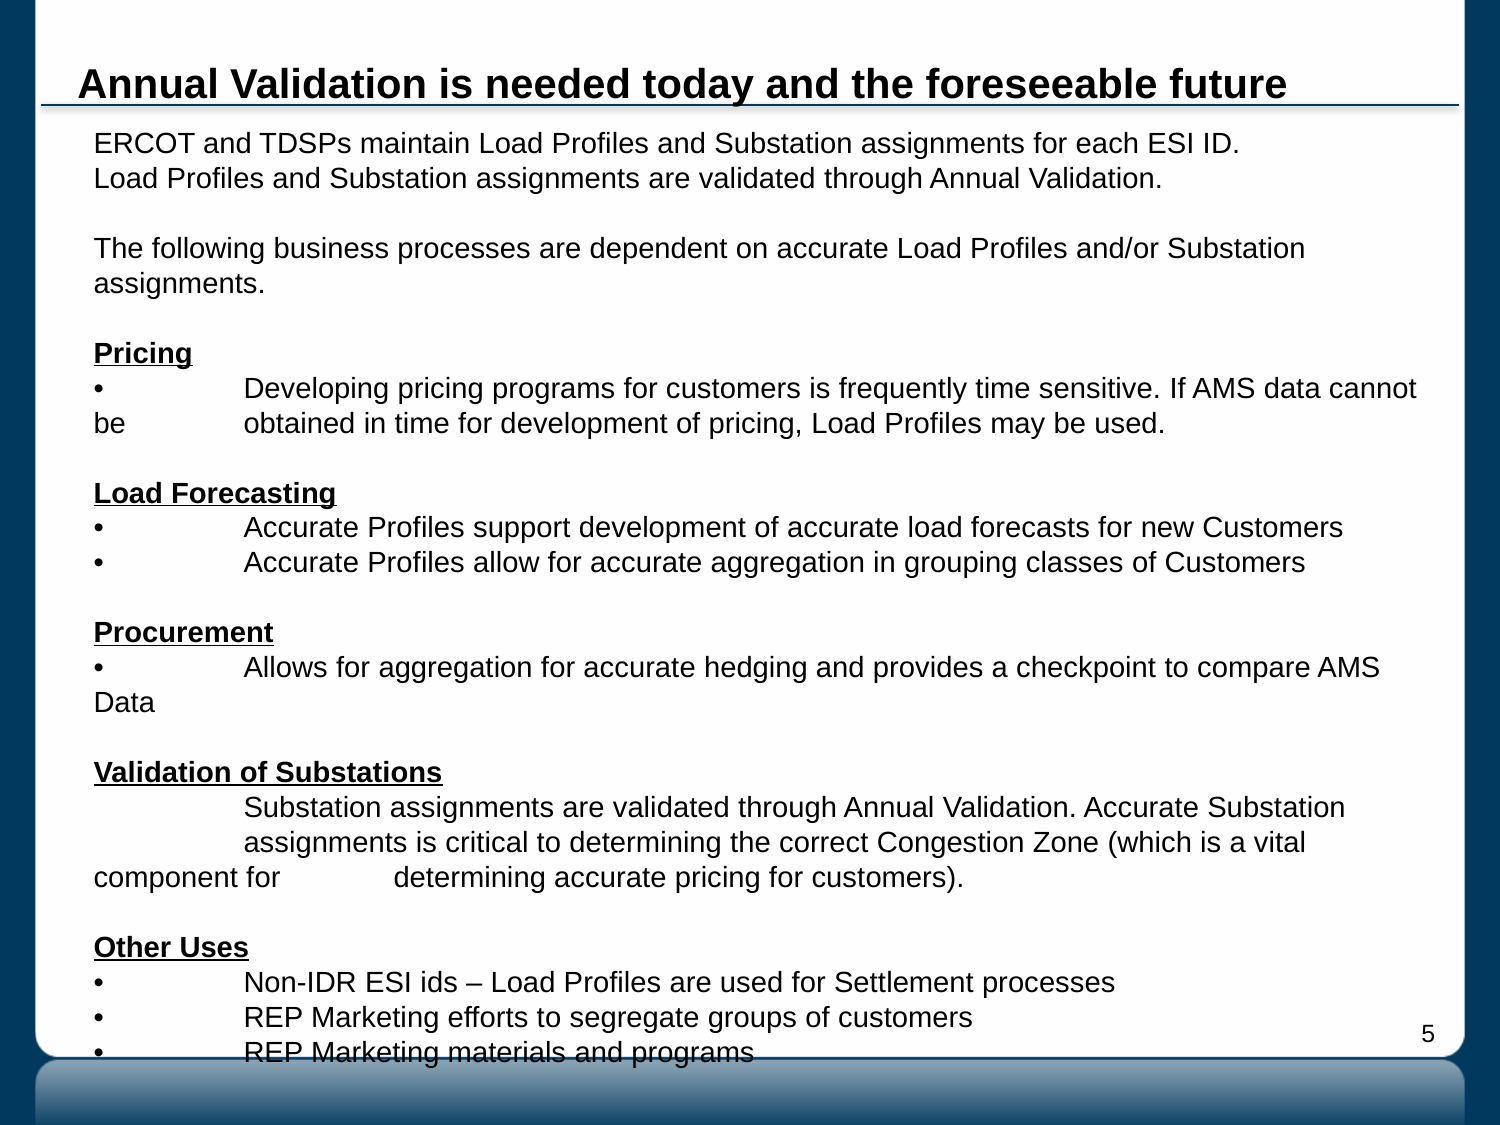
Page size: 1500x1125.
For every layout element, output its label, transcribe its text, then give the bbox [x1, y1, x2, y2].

title Annual Validation is needed today and the foreseeable future [62, 19, 1450, 86]
text_box ERCOT and TDSPs maintain Load Profiles and Substation assignments for each ESI ID. Load Profiles and Substation assignments are validated through Annual Validation. The following business processes are dependent on accurate Load Profiles and/or Substation assignments. Pricing • Developing pricing programs for customers is frequently time sensitive. If AMS data cannot be obtained in time for development of pricing, Load Profiles may be used. Load Forecasting • Accurate Profiles support development of accurate load forecasts for new Customers • Accurate Profiles allow for accurate aggregation in grouping classes of Customers Procurement • Allows for aggregation for accurate hedging and provides a checkpoint to compare AMS Data Validation of Substations Substation assignments are validated through Annual Validation. Accurate Substation assignments is critical to determining the correct Congestion Zone (which is a vital component for determining accurate pricing for customers). Other Uses • Non-IDR ESI ids – Load Profiles are used for Settlement processes • REP Marketing efforts to segregate groups of customers • REP Marketing materials and programs [78, 116, 1438, 1111]
picture [35, 0, 1465, 1125]
